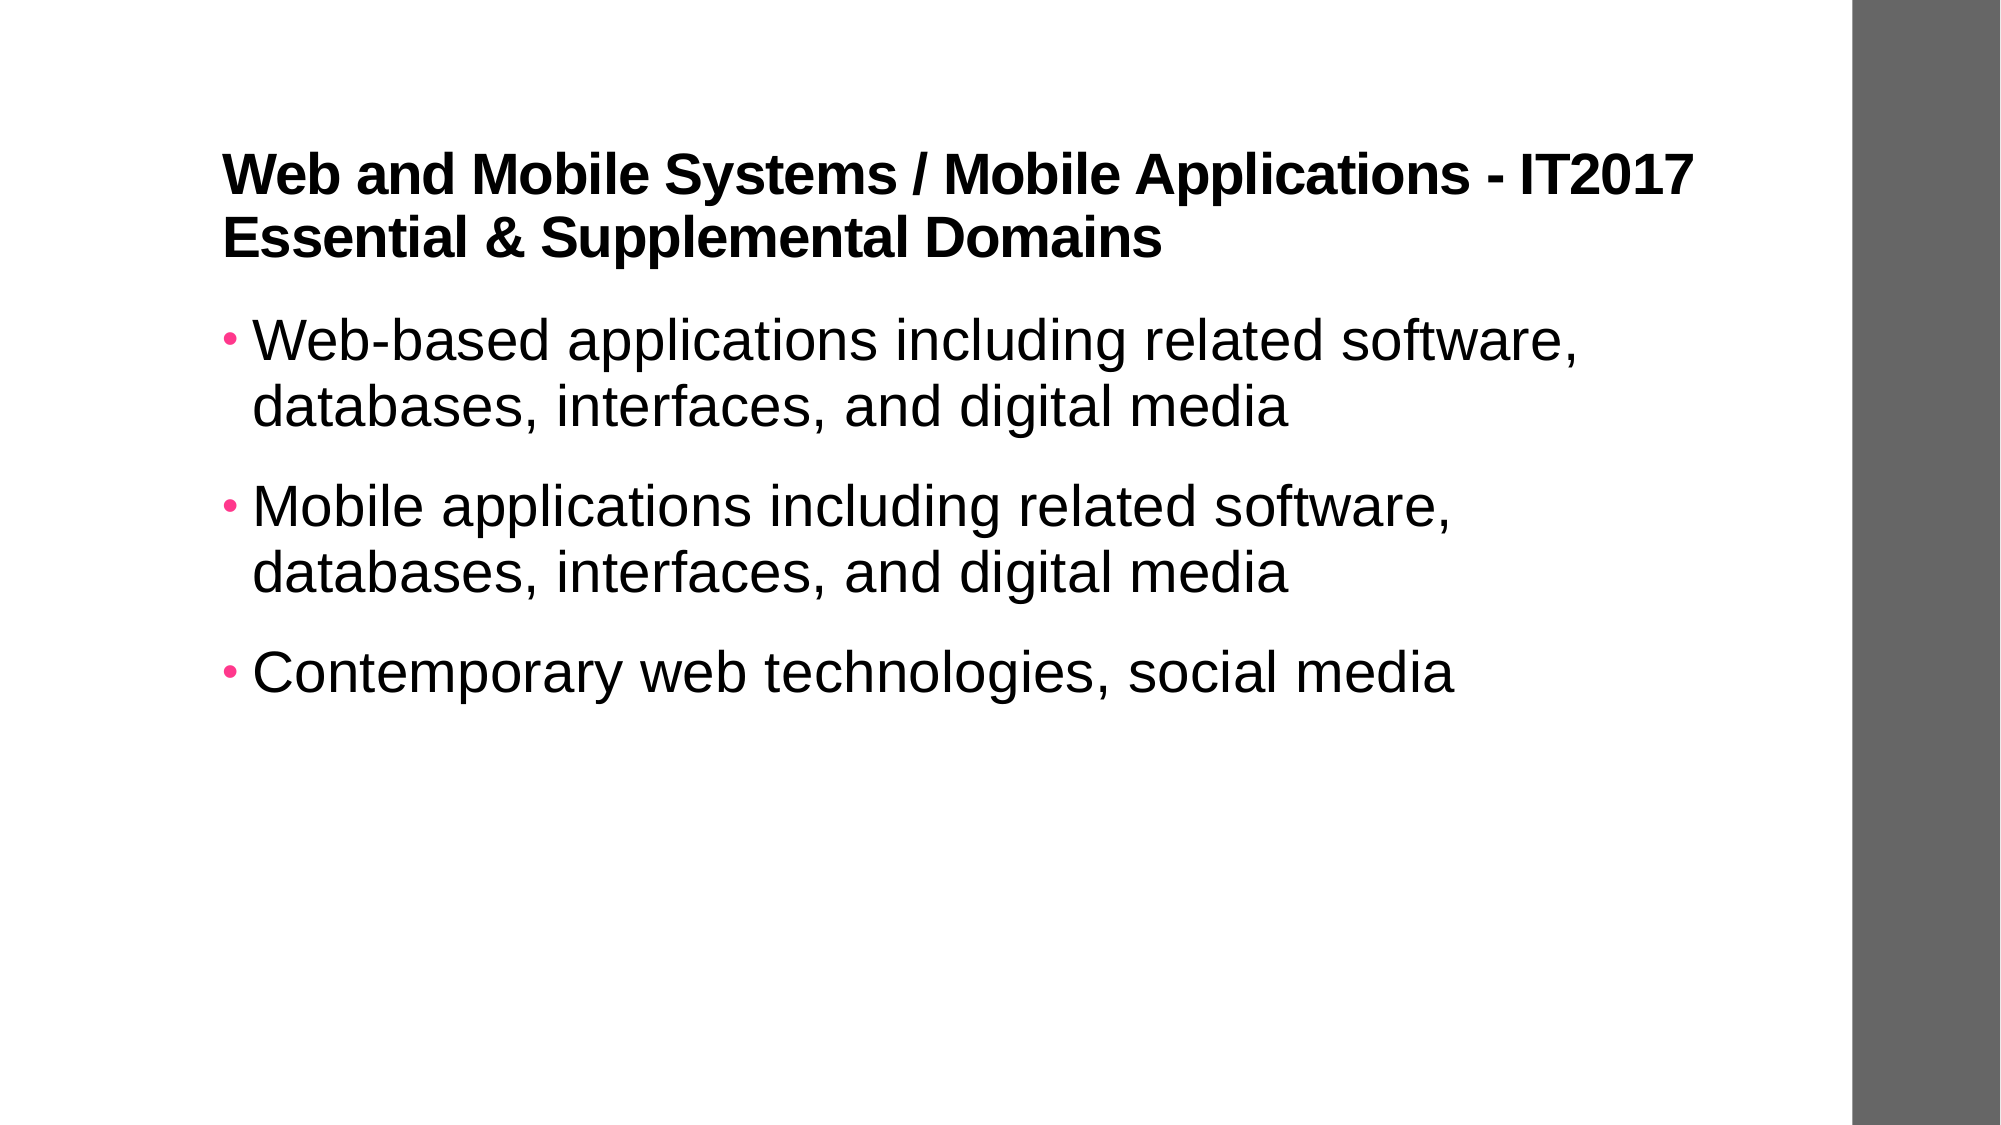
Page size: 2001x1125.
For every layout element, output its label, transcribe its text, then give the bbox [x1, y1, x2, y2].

title Web and Mobile Systems / Mobile Applications - IT2017 Essential & Supplemental Domains [206, 43, 1797, 278]
list Web-based applications including related software, databases, interfaces, and digital media Mobile applications including related software, databases, interfaces, and digital media Contemporary web technologies, social media [206, 299, 1617, 1014]
